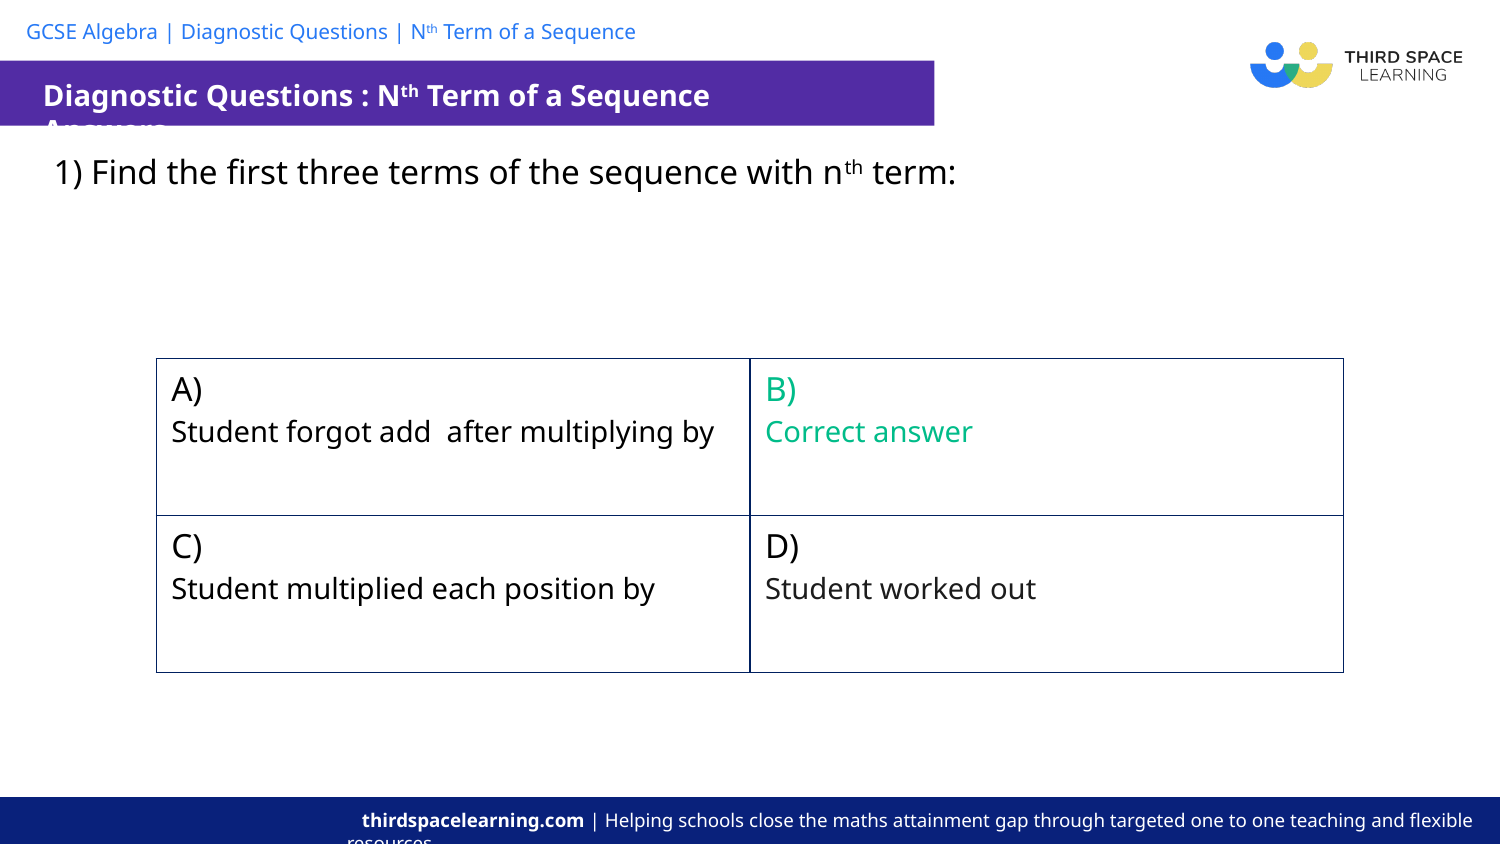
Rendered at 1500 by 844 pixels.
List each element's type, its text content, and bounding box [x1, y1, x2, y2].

picture [1250, 33, 1465, 99]
text_box Diagnostic Questions : Nth Term of a Sequence Answers [27, 61, 849, 141]
